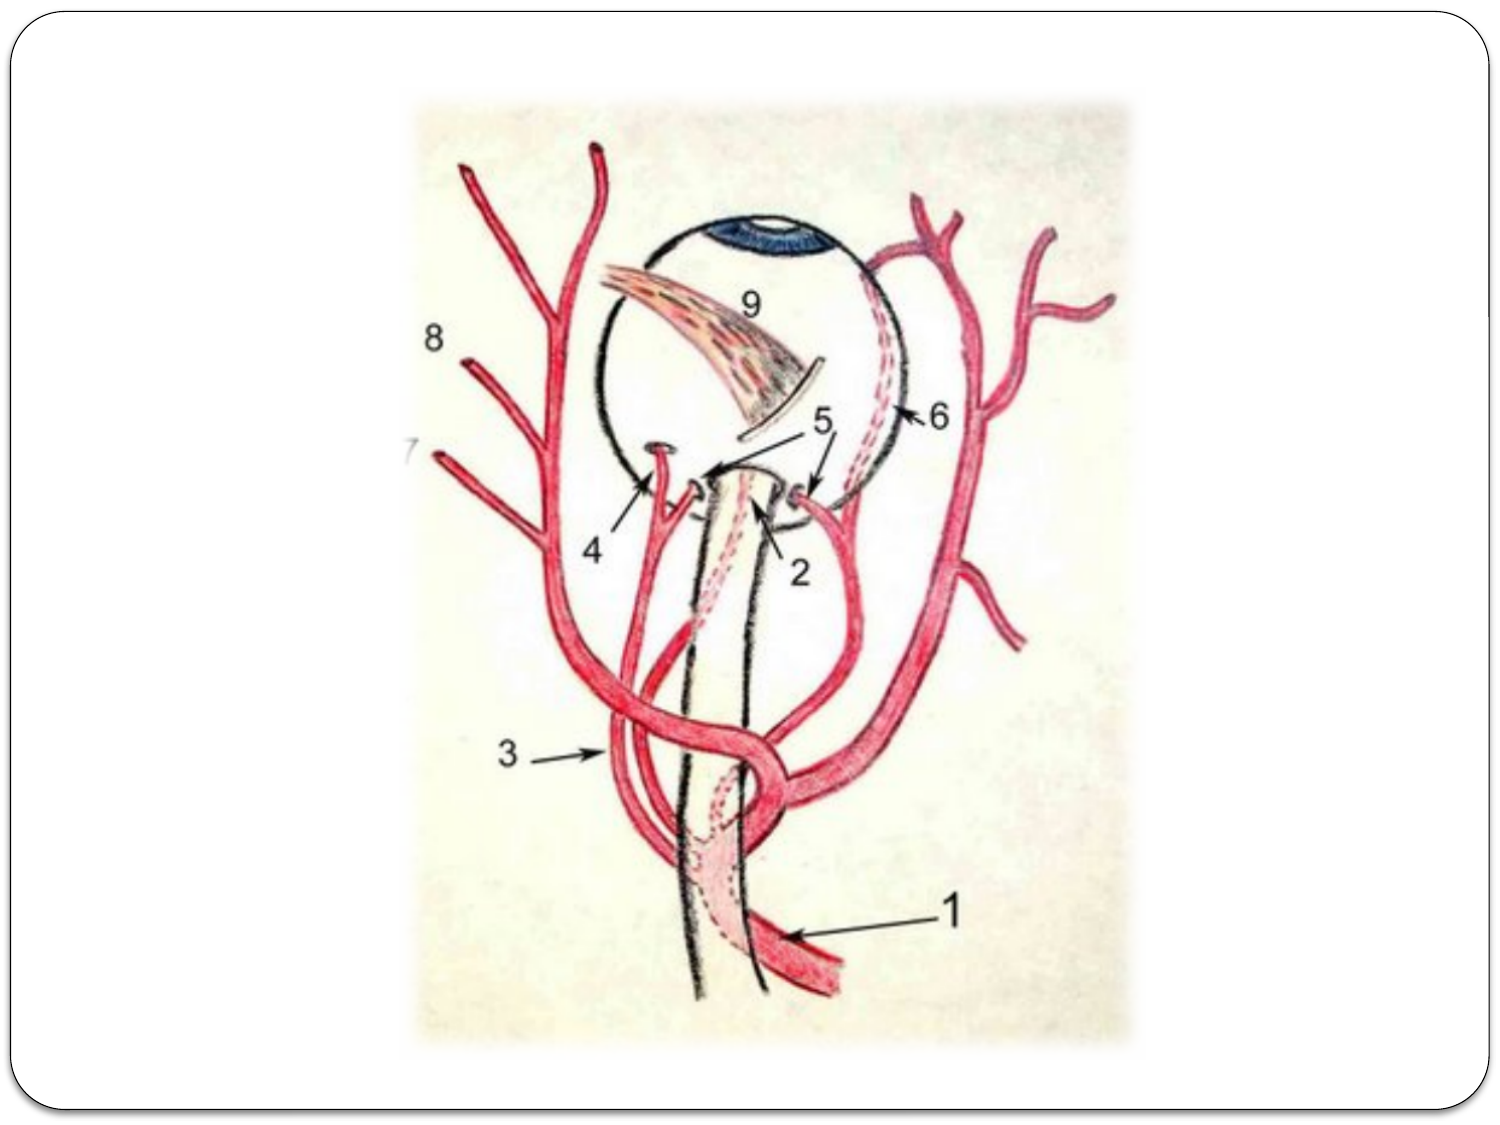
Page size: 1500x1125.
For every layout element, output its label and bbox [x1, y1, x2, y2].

list [399, 87, 1146, 1060]
